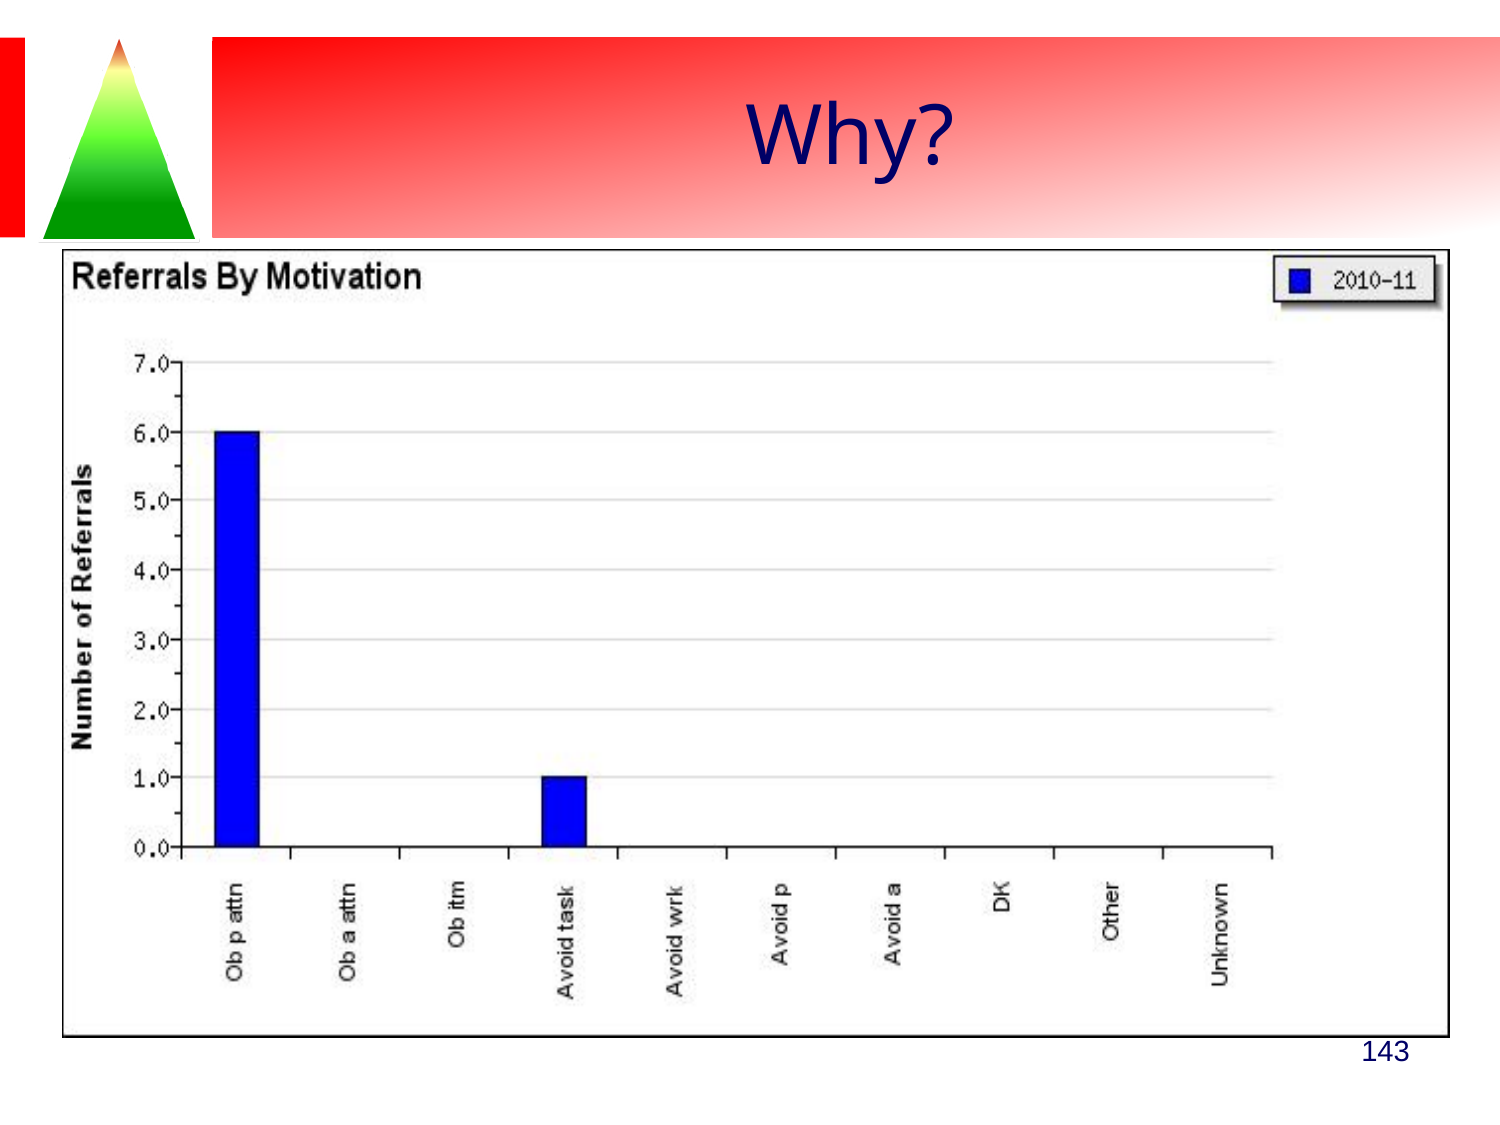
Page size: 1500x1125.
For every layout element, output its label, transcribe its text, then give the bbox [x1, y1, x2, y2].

slide_number 143 [1074, 1047, 1426, 1103]
title Why? [212, 37, 1488, 226]
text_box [62, 249, 1451, 1038]
picture [37, 30, 200, 243]
